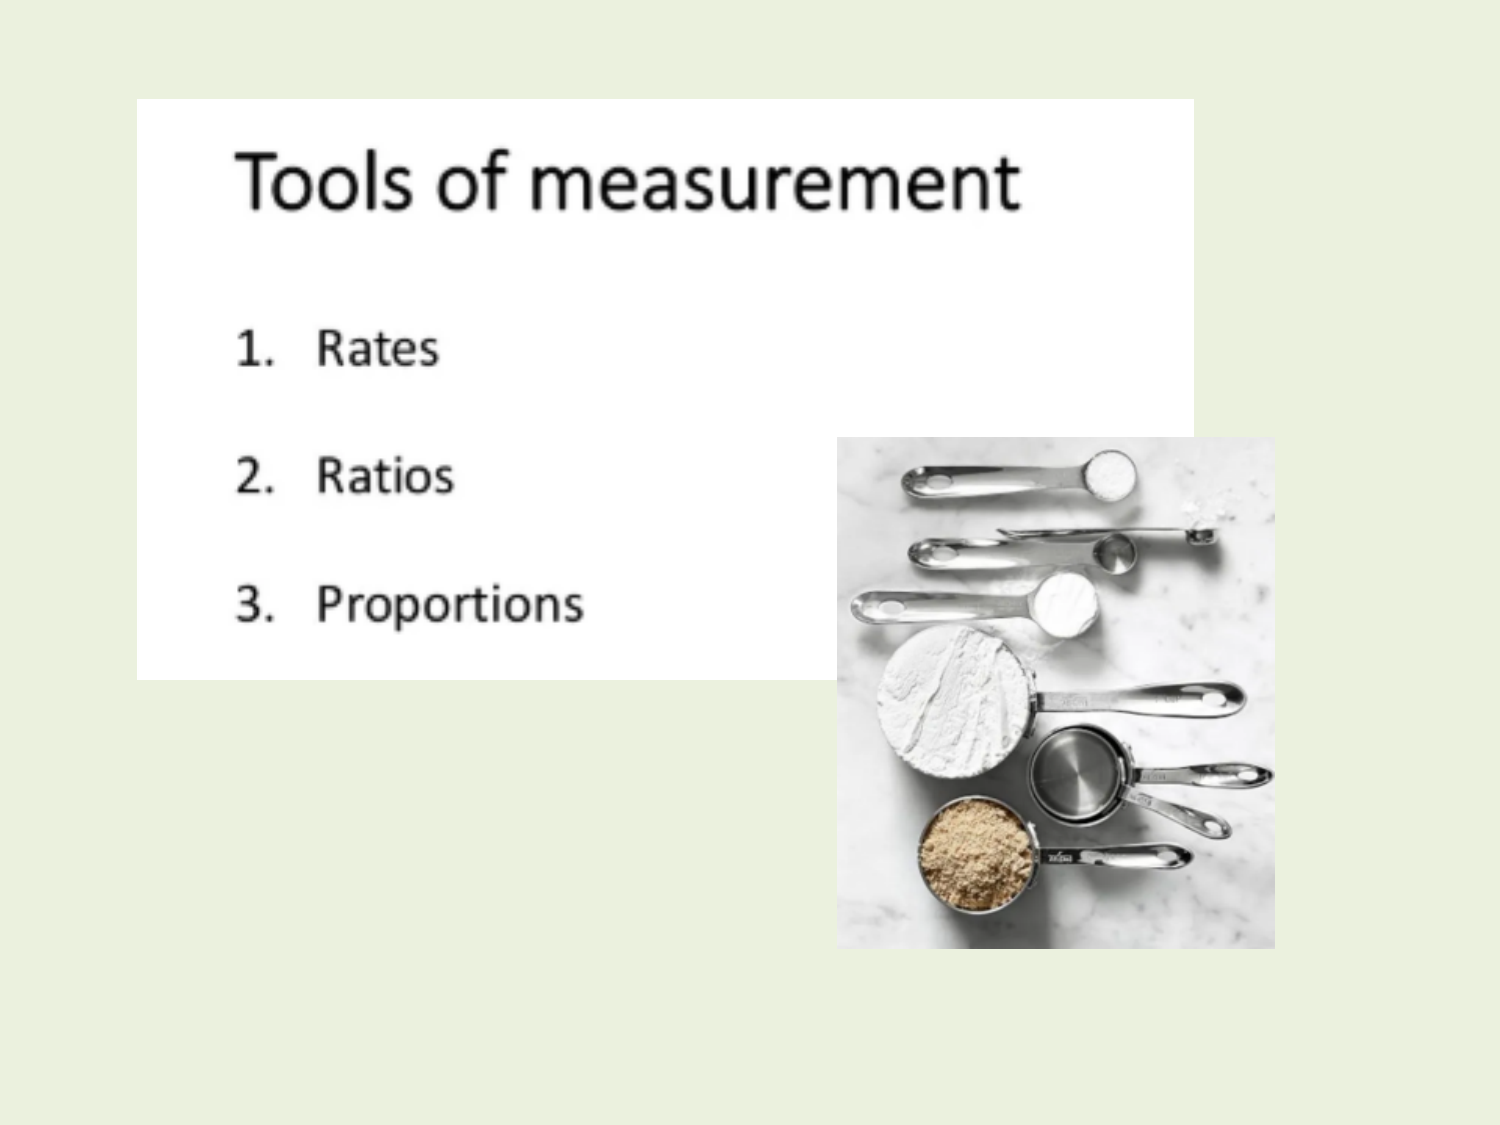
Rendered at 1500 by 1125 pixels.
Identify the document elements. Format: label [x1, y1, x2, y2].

picture [837, 437, 1276, 949]
list [137, 99, 1195, 680]
